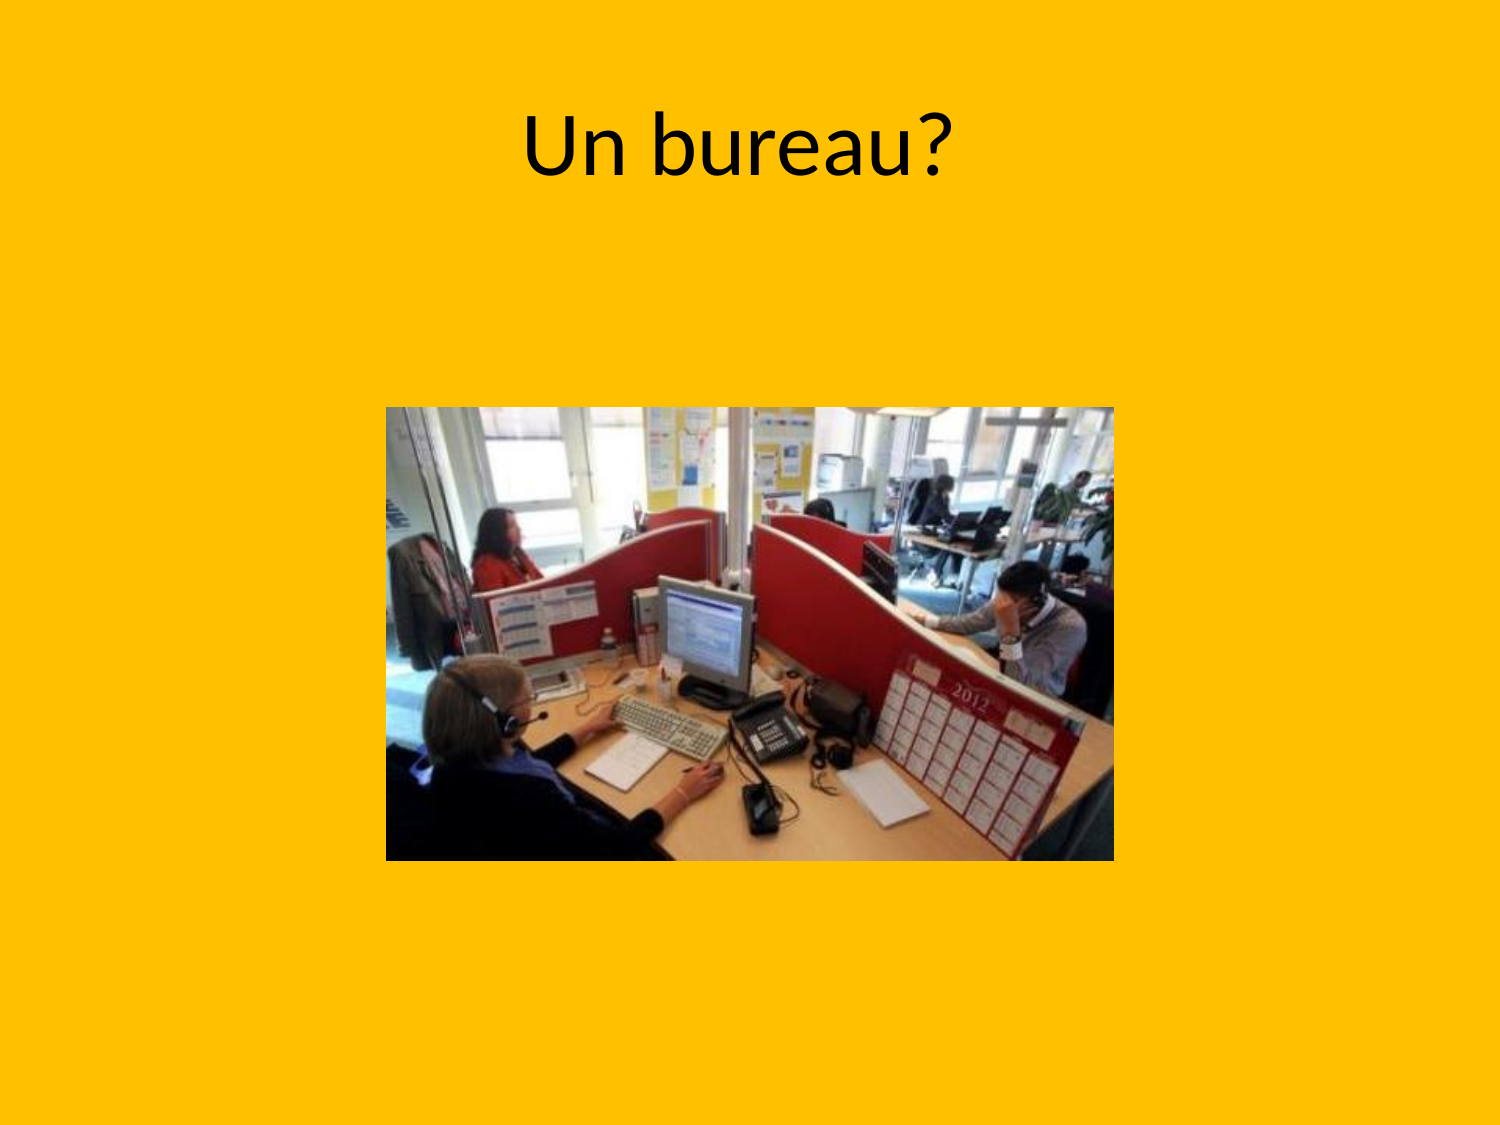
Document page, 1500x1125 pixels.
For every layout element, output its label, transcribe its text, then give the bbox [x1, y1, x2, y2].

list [386, 406, 1114, 861]
title Un bureau? [75, 45, 1425, 233]
